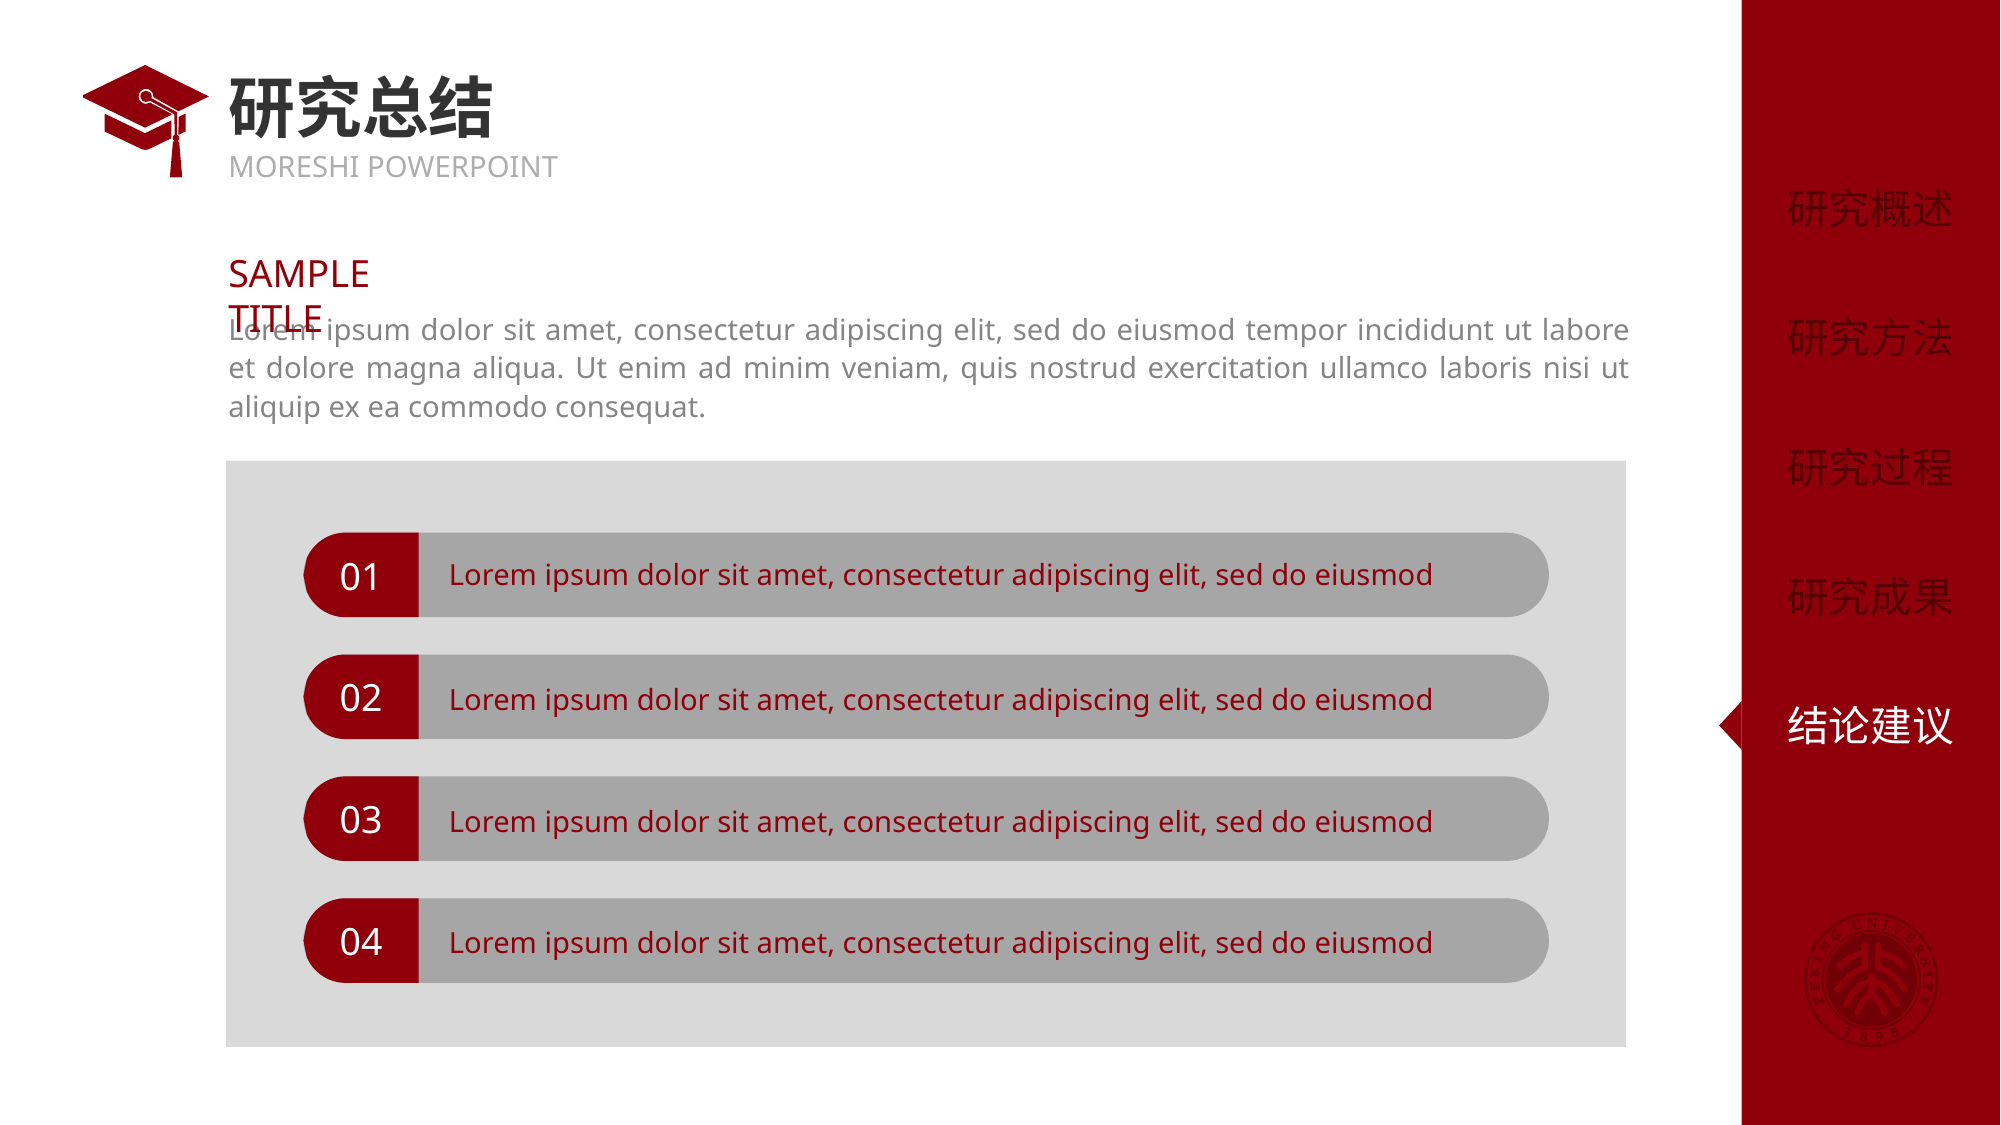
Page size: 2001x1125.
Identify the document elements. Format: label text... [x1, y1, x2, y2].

text_box Lorem ipsum dolor sit amet, consectetur adipiscing elit, sed do eiusmod [434, 913, 1549, 967]
picture [1804, 912, 1938, 1047]
text_box [420, 775, 1541, 862]
text_box 04 [302, 897, 420, 984]
text_box Lorem ipsum dolor sit amet, consectetur adipiscing elit, sed do eiusmod tempor incididunt ut labore et dolore magna aliqua. Ut enim ad minim veniam, quis nostrud exercitation ullamco laboris nisi ut aliquip ex ea commodo consequat. [213, 300, 1646, 431]
text_box [420, 897, 1541, 984]
text_box Lorem ipsum dolor sit amet, consectetur adipiscing elit, sed do eiusmod [434, 792, 1549, 846]
text_box 03 [302, 775, 420, 862]
title 研究总结 [213, 55, 1077, 168]
text_box [420, 653, 1541, 741]
text_box [225, 460, 1627, 1048]
text_box 01 [302, 531, 420, 619]
text_box Lorem ipsum dolor sit amet, consectetur adipiscing elit, sed do eiusmod [434, 545, 1549, 599]
text_box 02 [302, 653, 420, 741]
text_box [420, 531, 1543, 619]
text_box Lorem ipsum dolor sit amet, consectetur adipiscing elit, sed do eiusmod [434, 669, 1549, 724]
text_box SAMPLE TITLE [213, 242, 479, 347]
